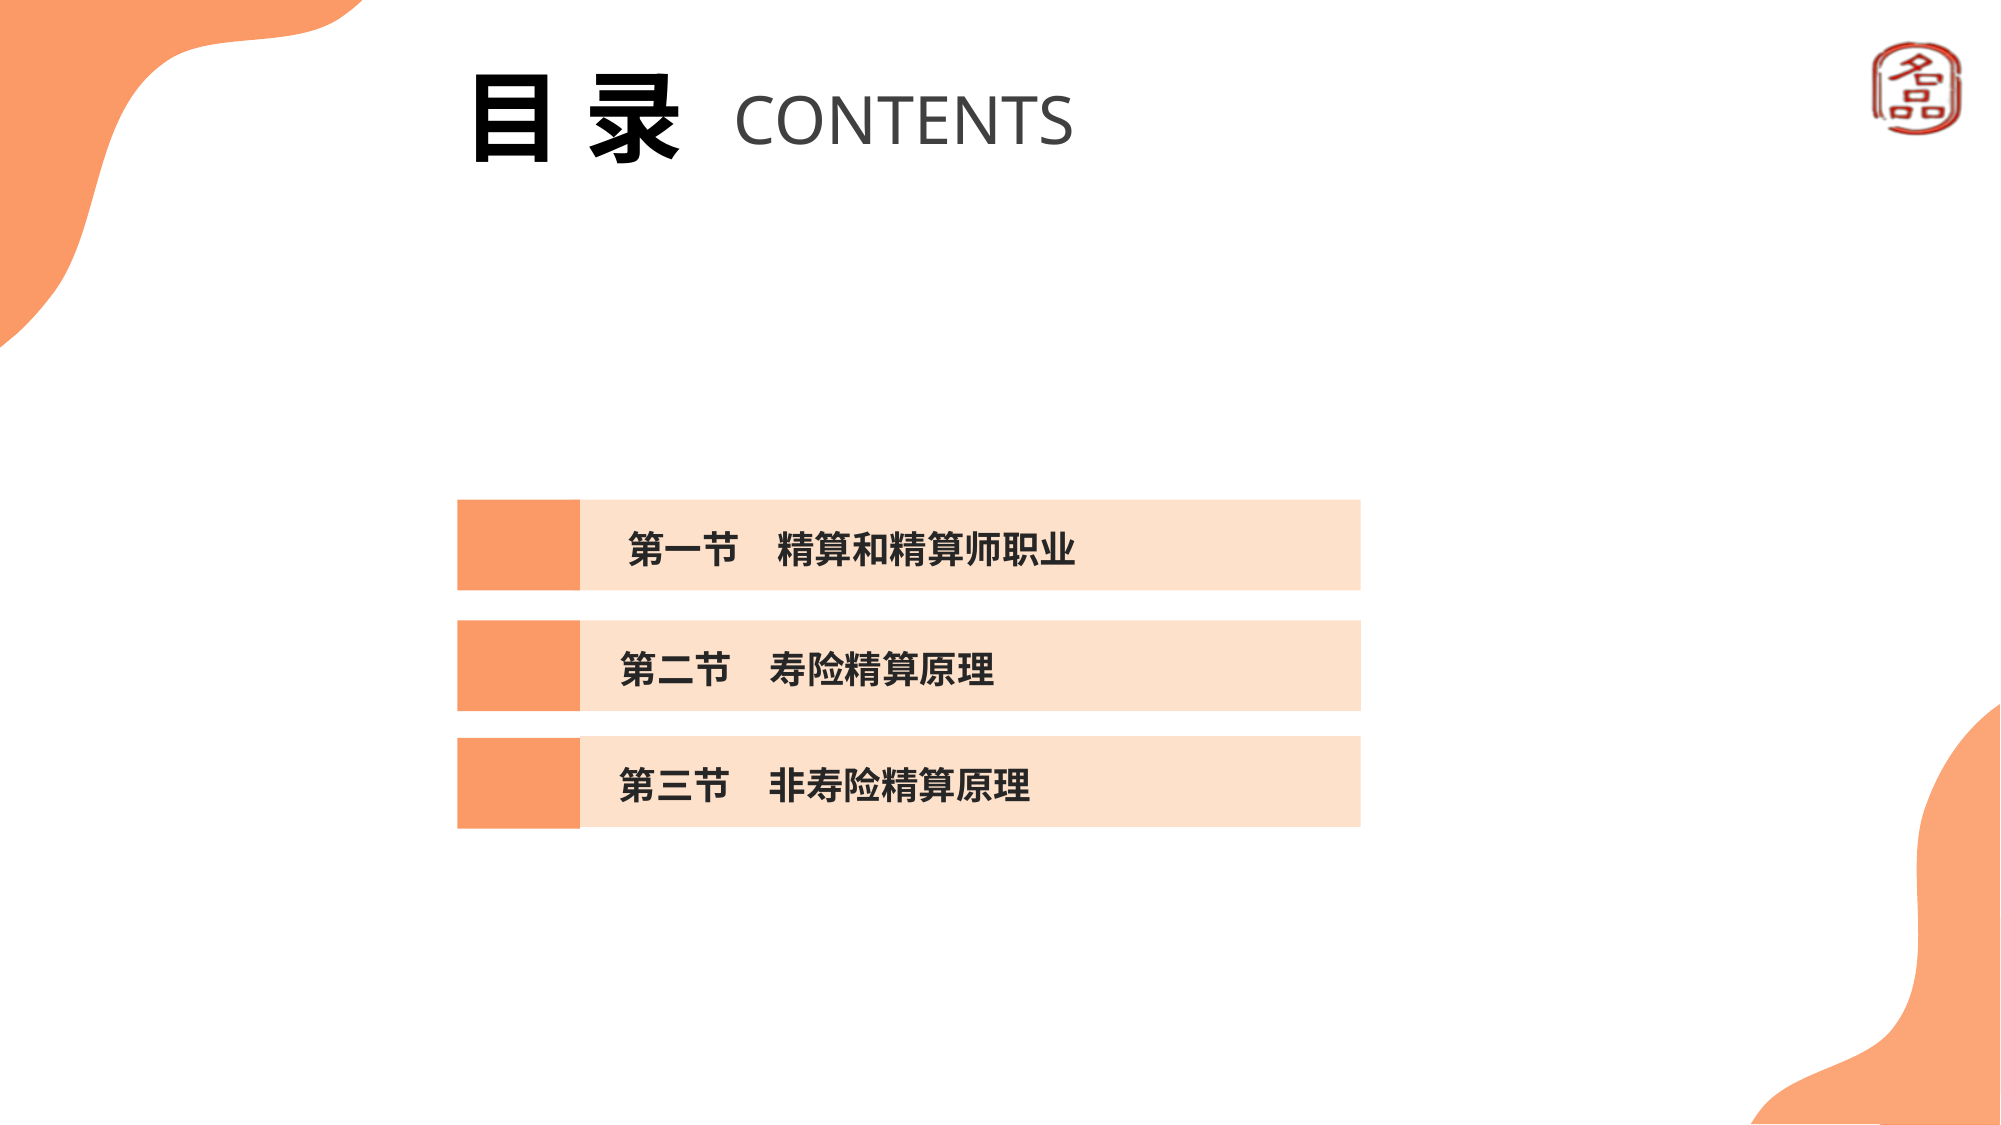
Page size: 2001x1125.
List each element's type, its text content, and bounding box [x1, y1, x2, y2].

text_box [1750, 704, 2000, 1125]
picture [1861, 10, 1990, 147]
text_box 目 录 [447, 46, 799, 182]
text_box [0, 0, 363, 348]
text_box CONTENTS [677, 86, 1133, 149]
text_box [457, 499, 1361, 829]
